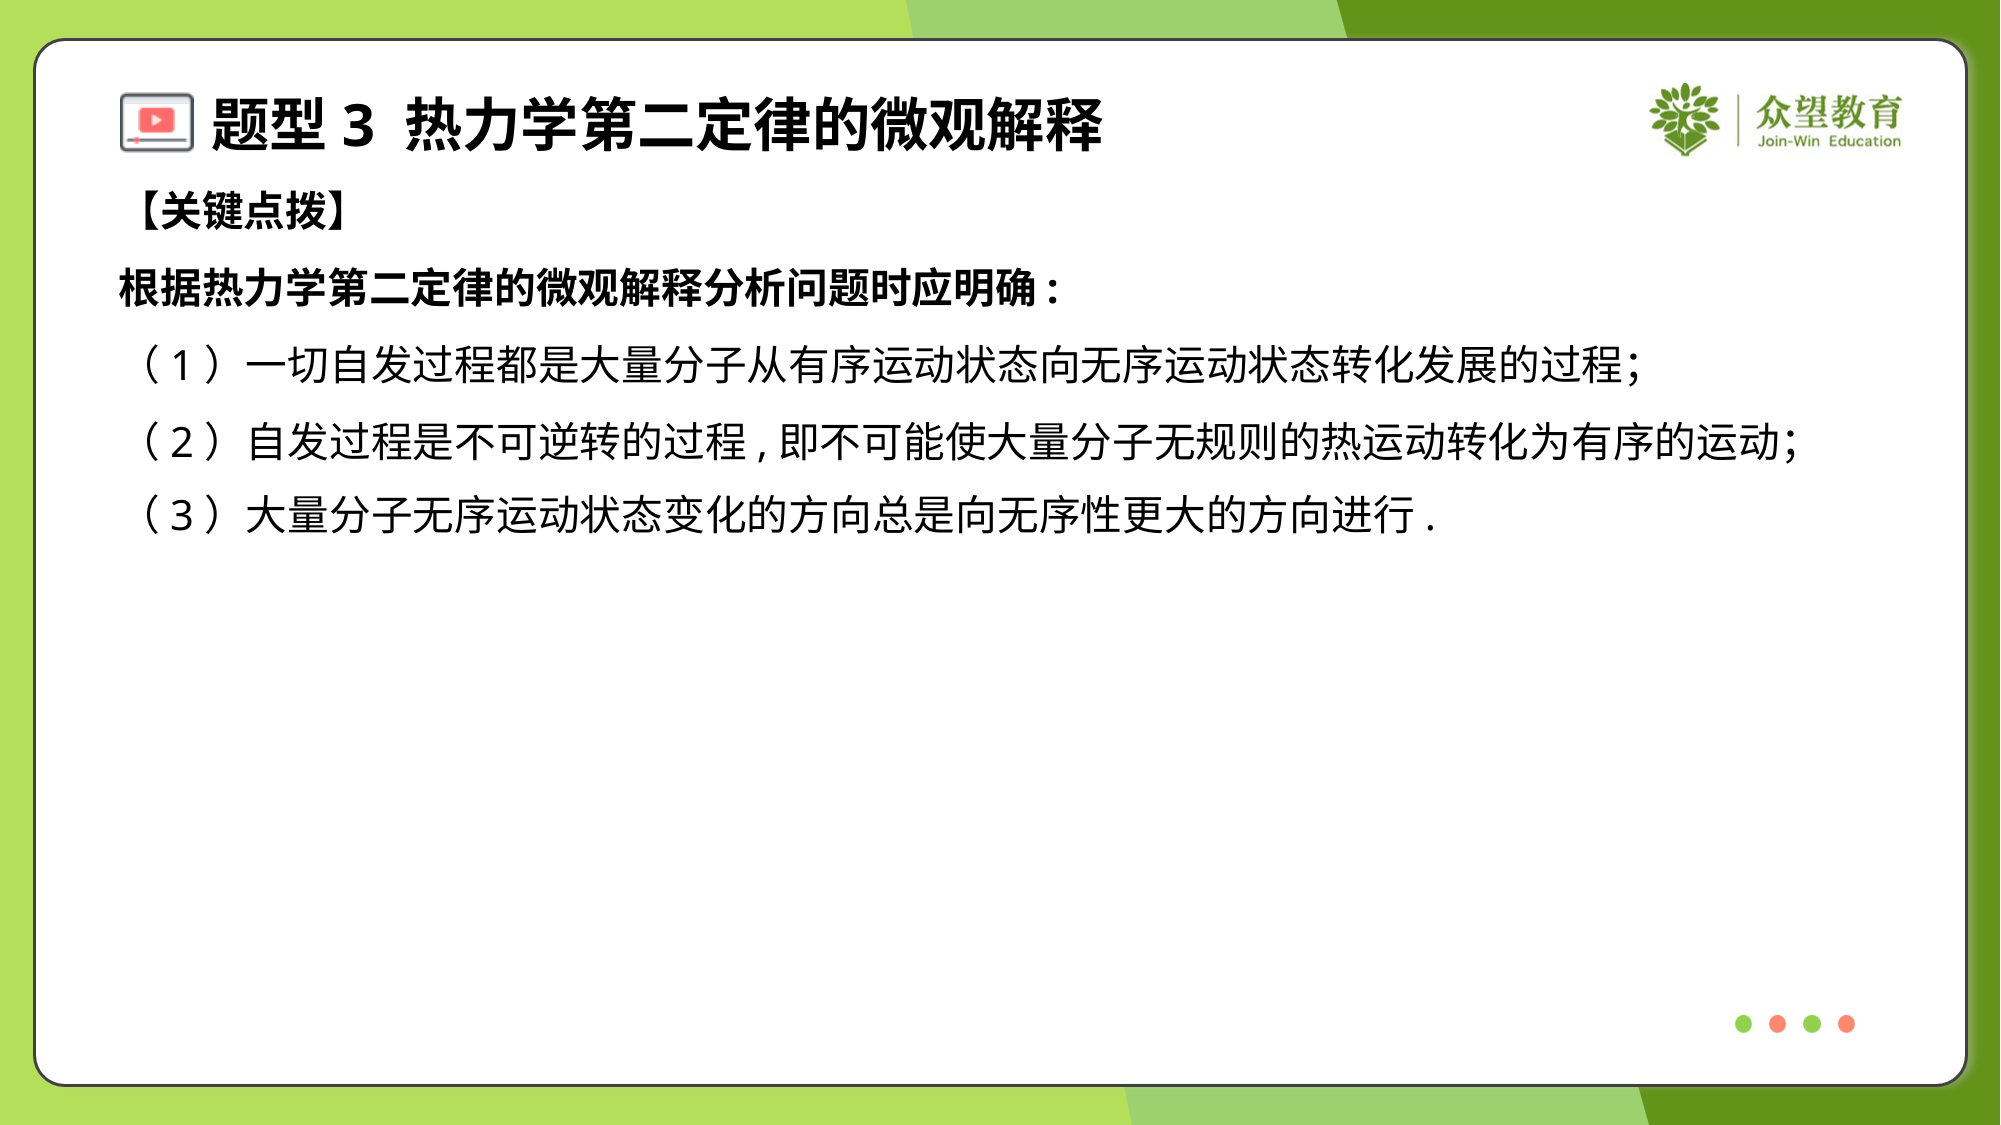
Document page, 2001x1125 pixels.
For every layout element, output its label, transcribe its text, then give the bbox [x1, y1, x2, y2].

text_box 【关键点拨】 根据热力学第二定律的微观解释分析问题时应明确: （1）一切自发过程都是大量分子从有序运动状态向无序运动状态转化发展的过程； （2）自发过程是不可逆转的过程,即不可能使大量分子无规则的热运动转化为有序的运动； （3）大量分子无序运动状态变化的方向总是向无序性更大的方向进行. [118, 159, 1883, 532]
picture [0, 0, 2000, 1125]
